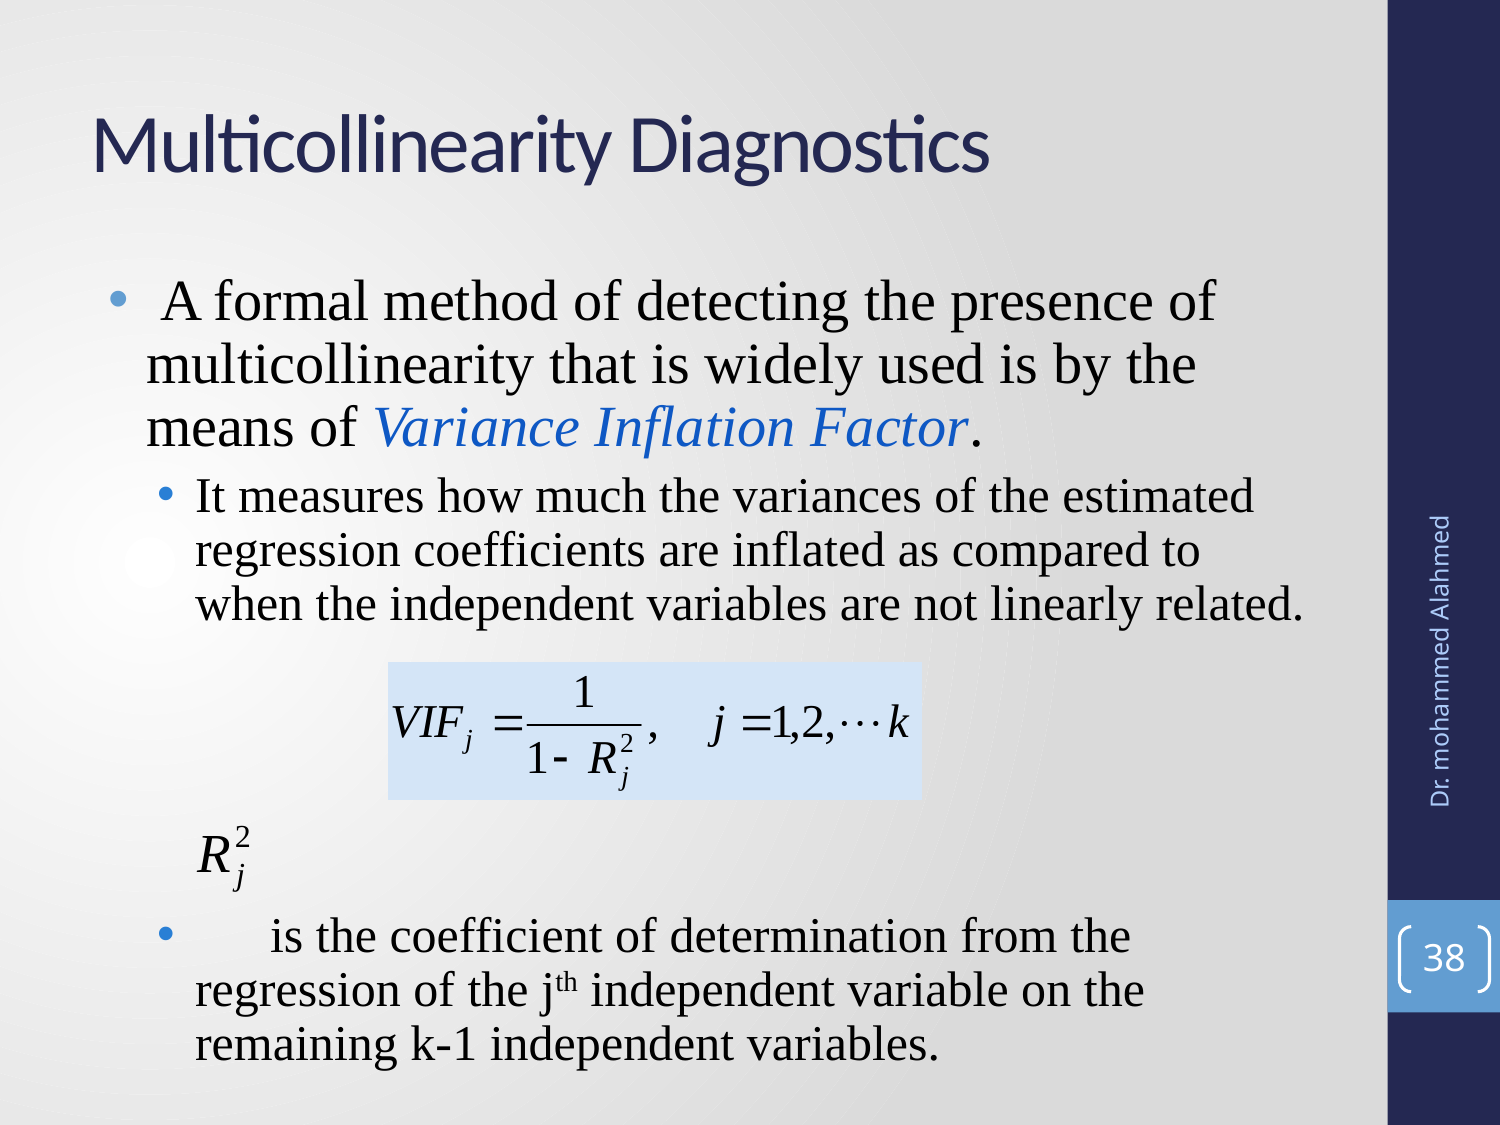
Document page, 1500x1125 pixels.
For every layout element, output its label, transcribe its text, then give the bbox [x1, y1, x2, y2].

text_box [186, 811, 262, 905]
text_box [386, 661, 923, 801]
list A formal method of detecting the presence of multicollinearity that is widely used is by the means of Variance Inflation Factor. It measures how much the variances of the estimated regression coefficients are inflated as compared to when the independent variables are not linearly related. is the coefficient of determination from the regression of the jth independent variable on the remaining k-1 independent variables. [75, 262, 1325, 1050]
title Multicollinearity Diagnostics [75, 45, 1325, 233]
footer Dr. mohammed Alahmed [1408, 500, 1469, 889]
slide_number 38 [1397, 925, 1492, 994]
